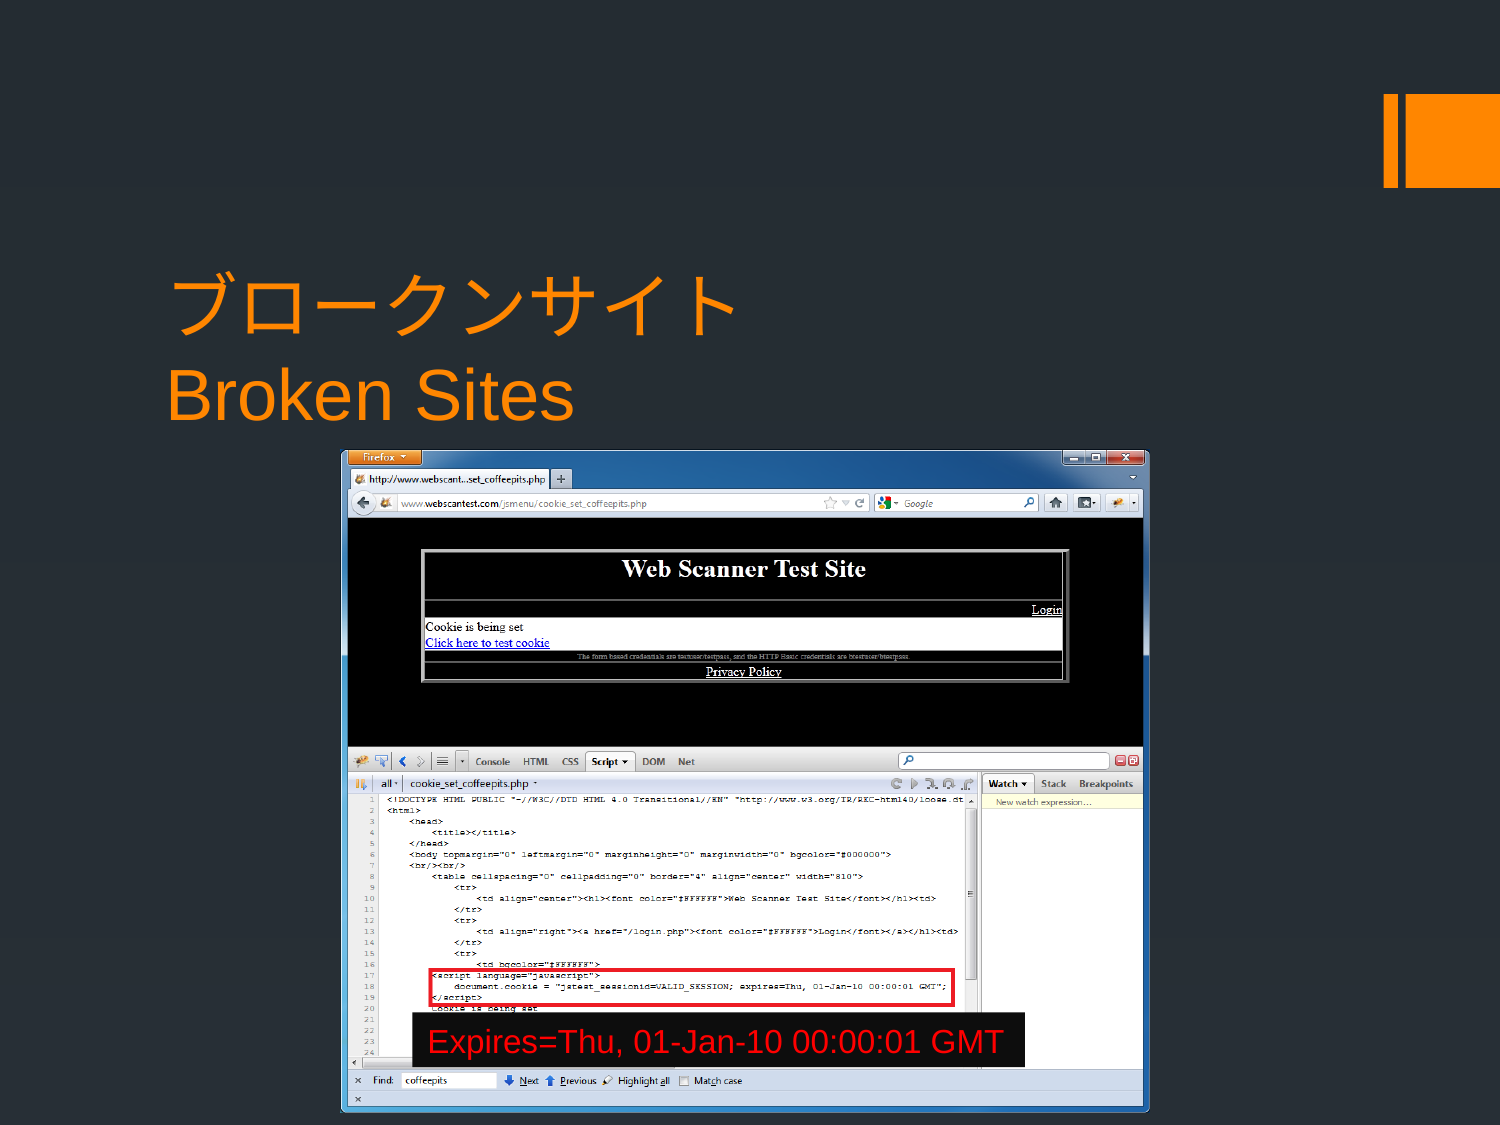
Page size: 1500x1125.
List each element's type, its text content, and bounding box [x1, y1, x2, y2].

title ブロークンサイト Broken Sites [150, 253, 1350, 443]
picture [339, 449, 1151, 1113]
